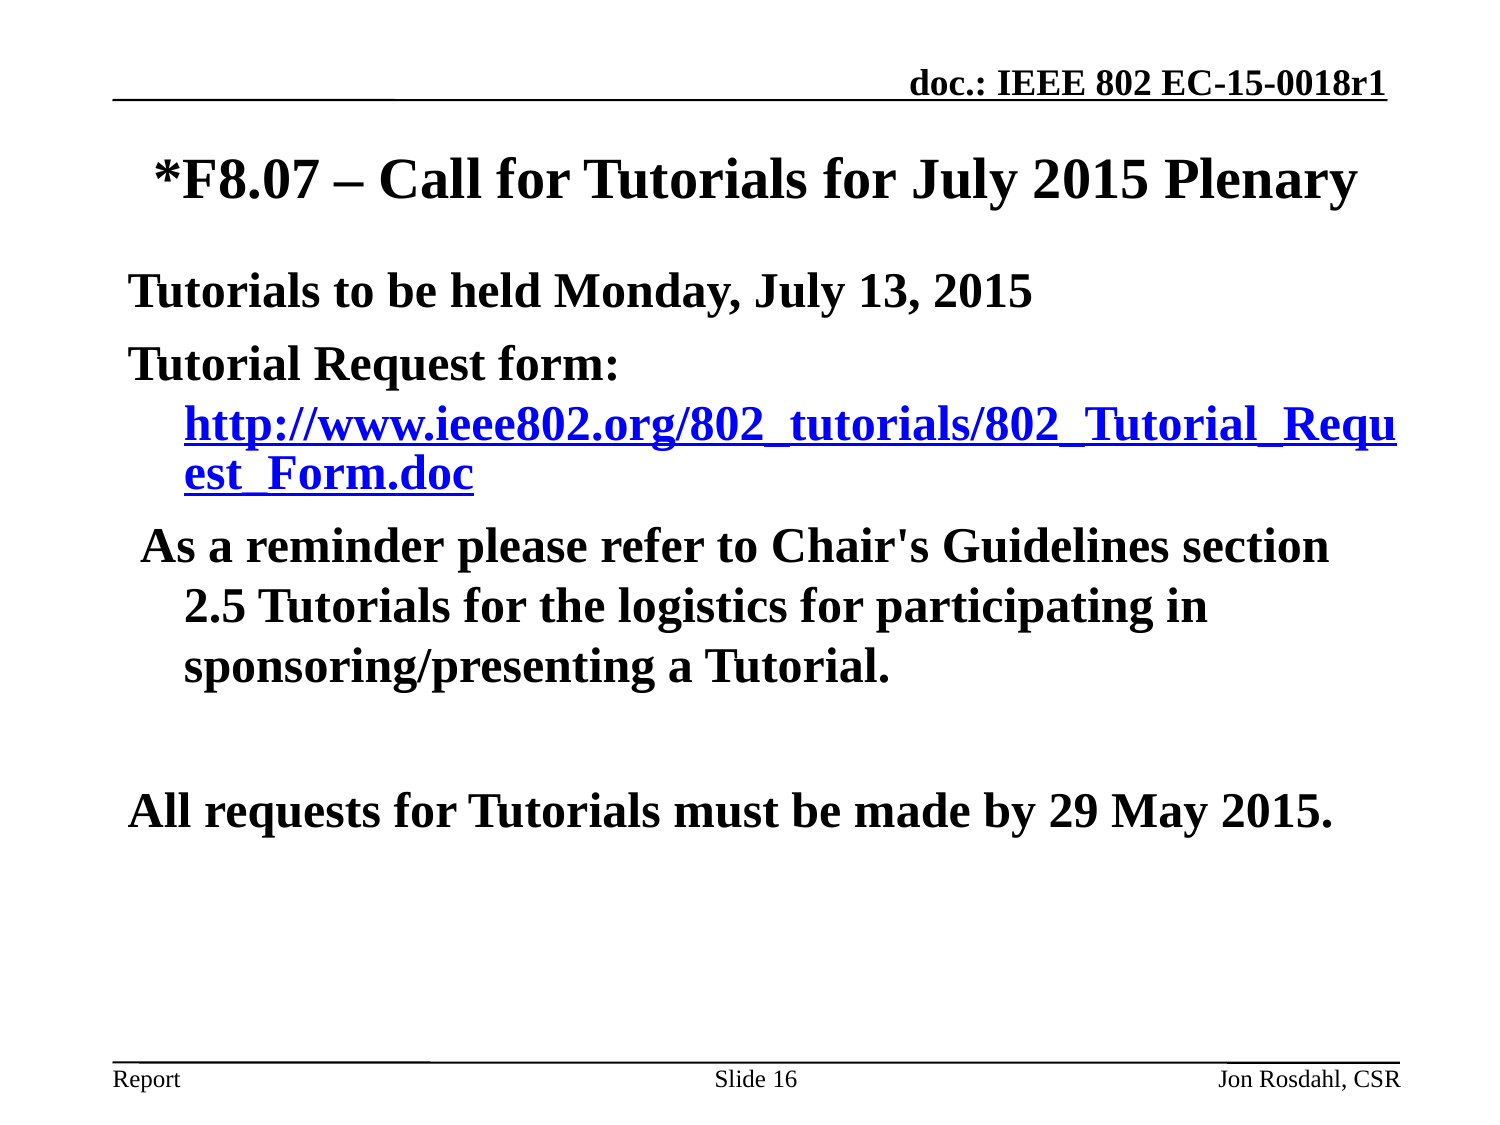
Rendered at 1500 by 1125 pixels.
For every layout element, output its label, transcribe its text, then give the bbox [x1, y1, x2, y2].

list Tutorials to be held Monday, July 13, 2015 Tutorial Request form: http://www.ieee802.org/802_tutorials/802_Tutorial_Request_Form.doc As a reminder please refer to Chair's Guidelines section 2.5 Tutorials for the logistics for participating in sponsoring/presenting a Tutorial. All requests for Tutorials must be made by 29 May 2015. [112, 249, 1413, 1047]
slide_number Slide 16 [712, 1061, 800, 1123]
title *F8.07 – Call for Tutorials for July 2015 Plenary [124, 112, 1388, 238]
footer Jon Rosdahl, CSR [878, 1061, 1402, 1093]
